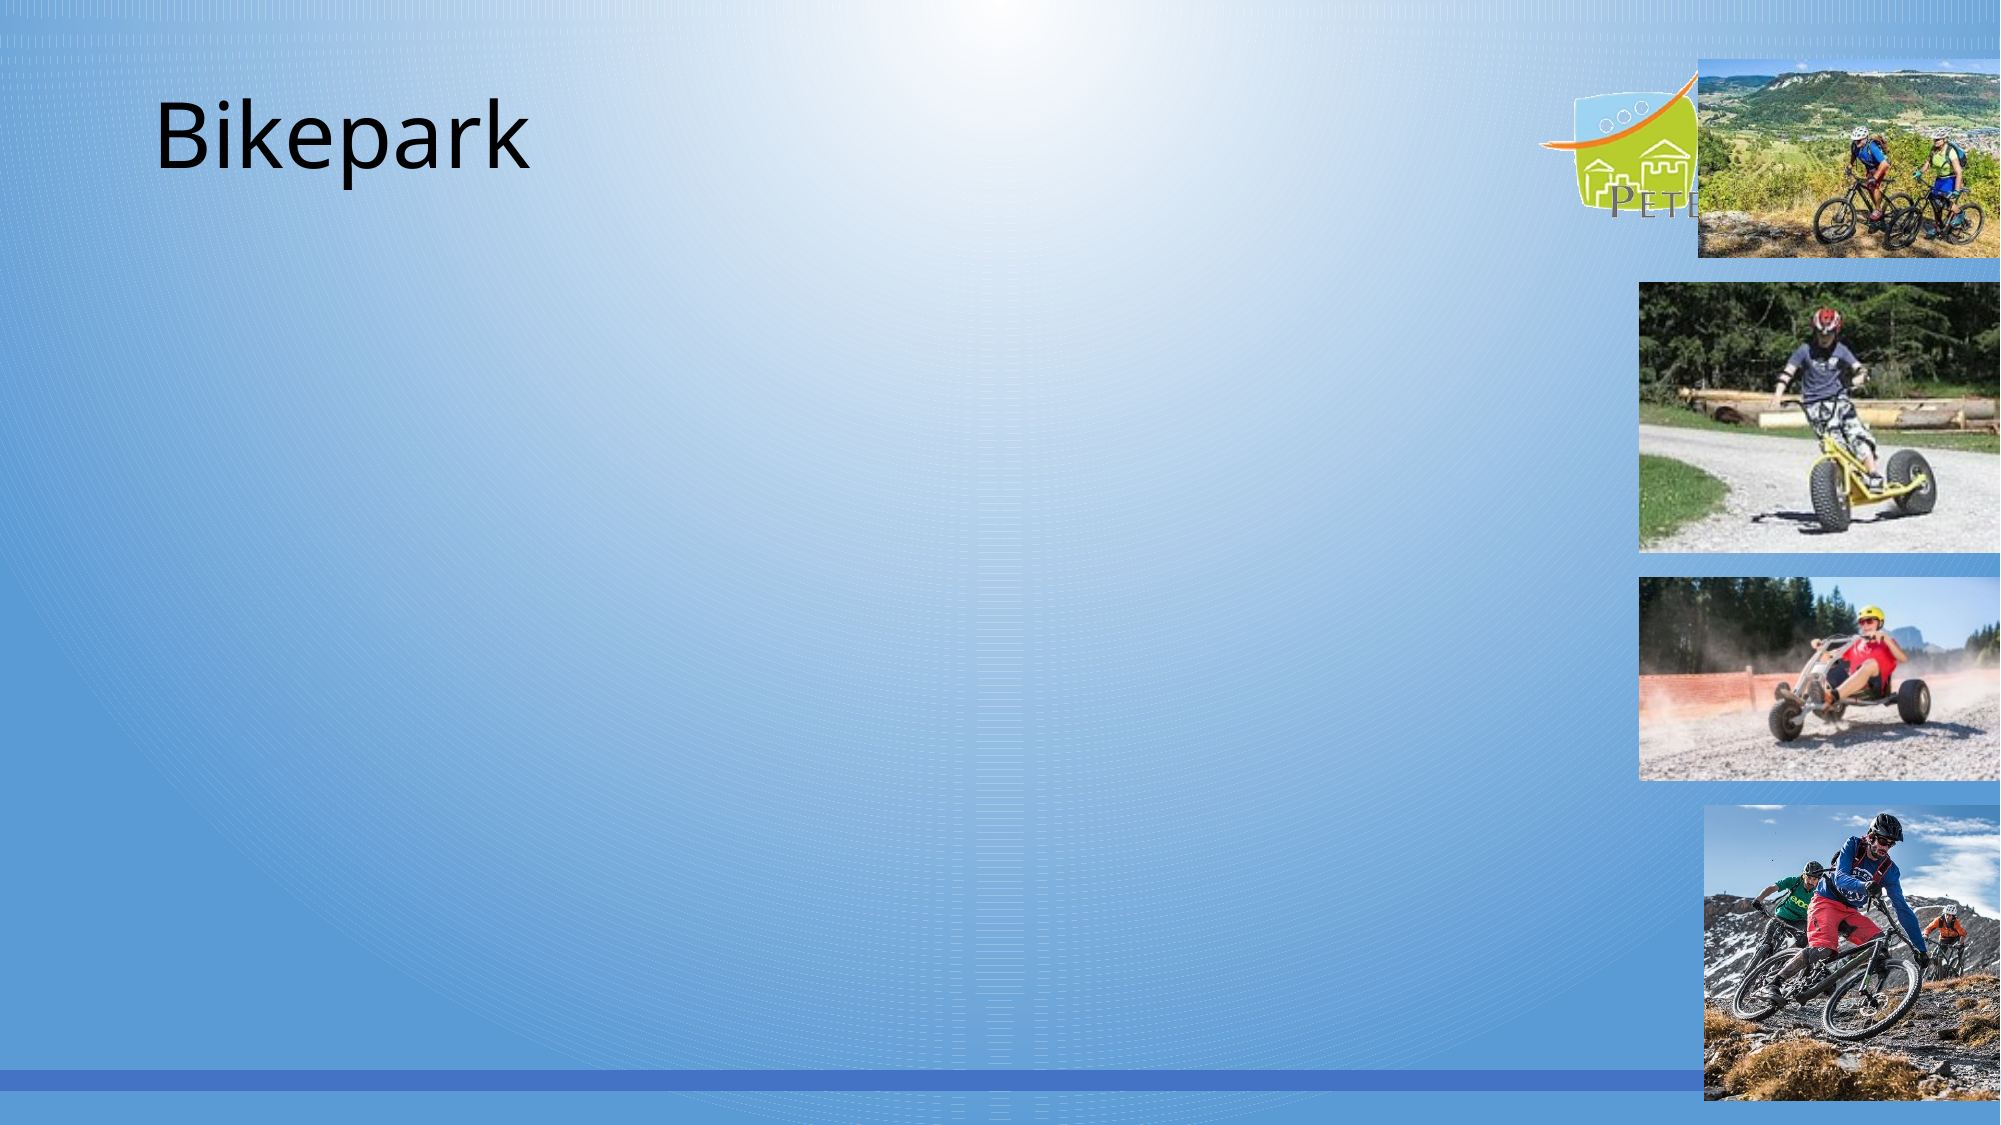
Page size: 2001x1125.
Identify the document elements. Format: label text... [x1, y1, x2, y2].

picture [1639, 577, 2000, 781]
picture [1639, 282, 2000, 553]
title Bikepark [137, 59, 1539, 218]
picture [1704, 805, 2000, 1101]
picture [1539, 59, 2000, 258]
